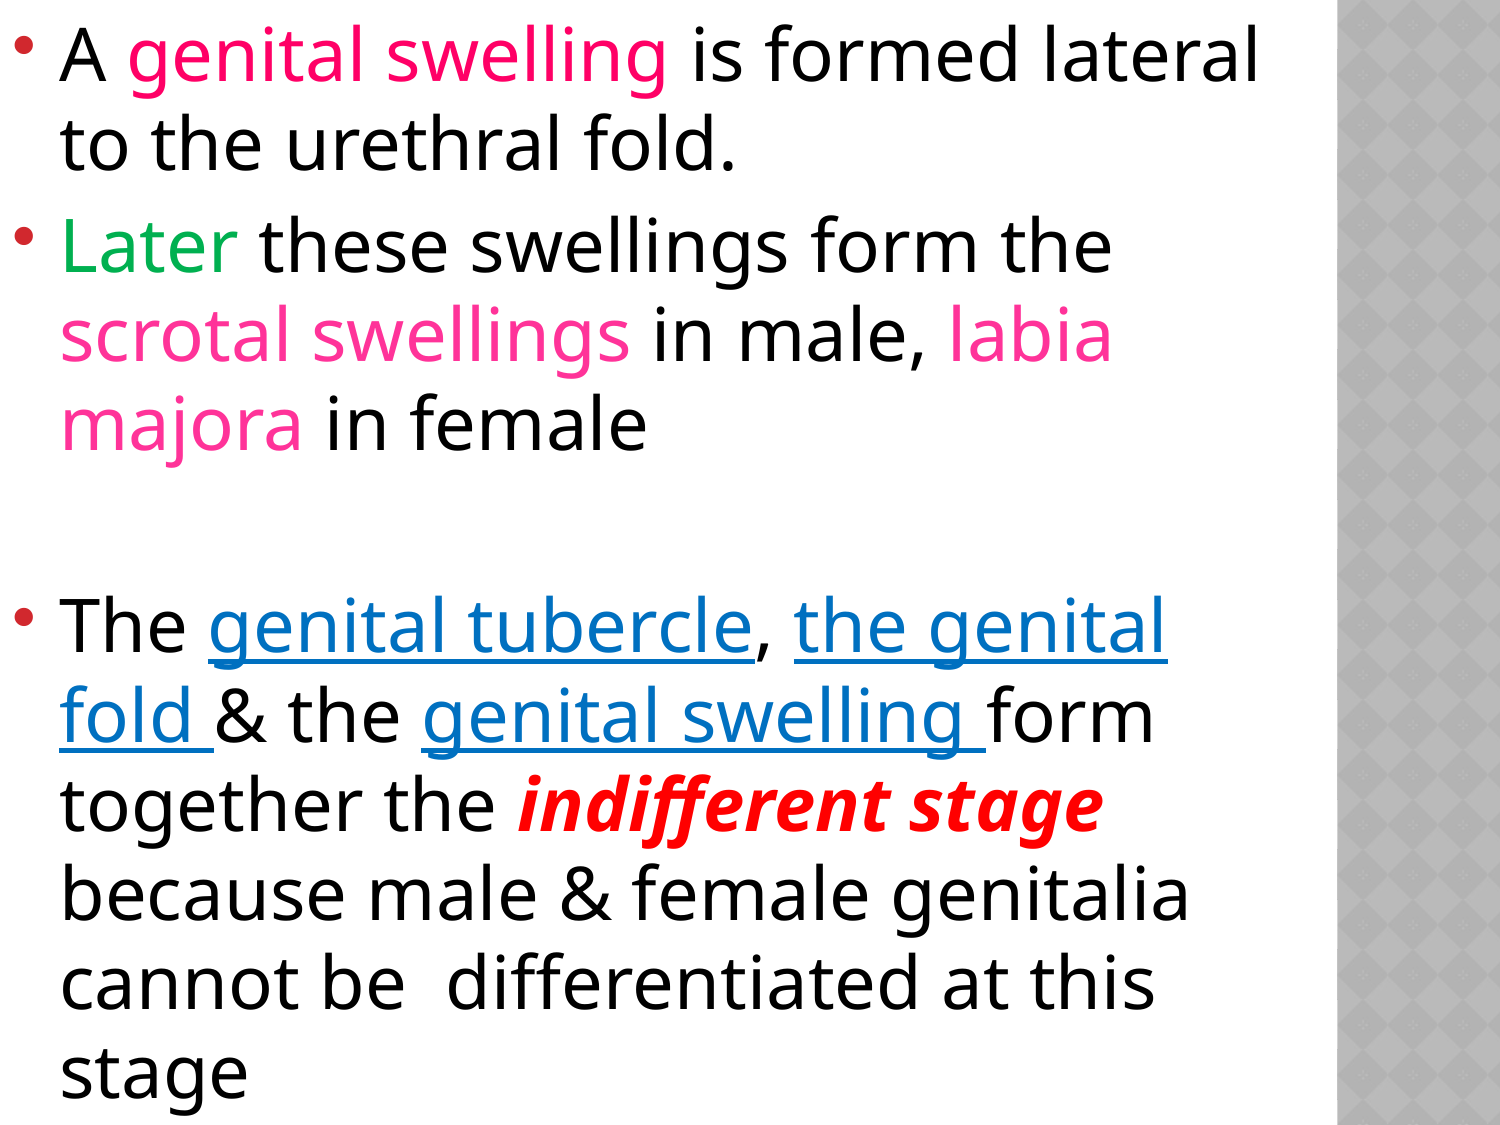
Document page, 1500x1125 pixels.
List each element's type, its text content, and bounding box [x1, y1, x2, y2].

list A genital swelling is formed lateral to the urethral fold. Later these swellings form the scrotal swellings in male, labia majora in female The genital tubercle, the genital fold & the genital swelling form together the indifferent stage because male & female genitalia cannot be differentiated at this stage [0, 0, 1338, 1125]
